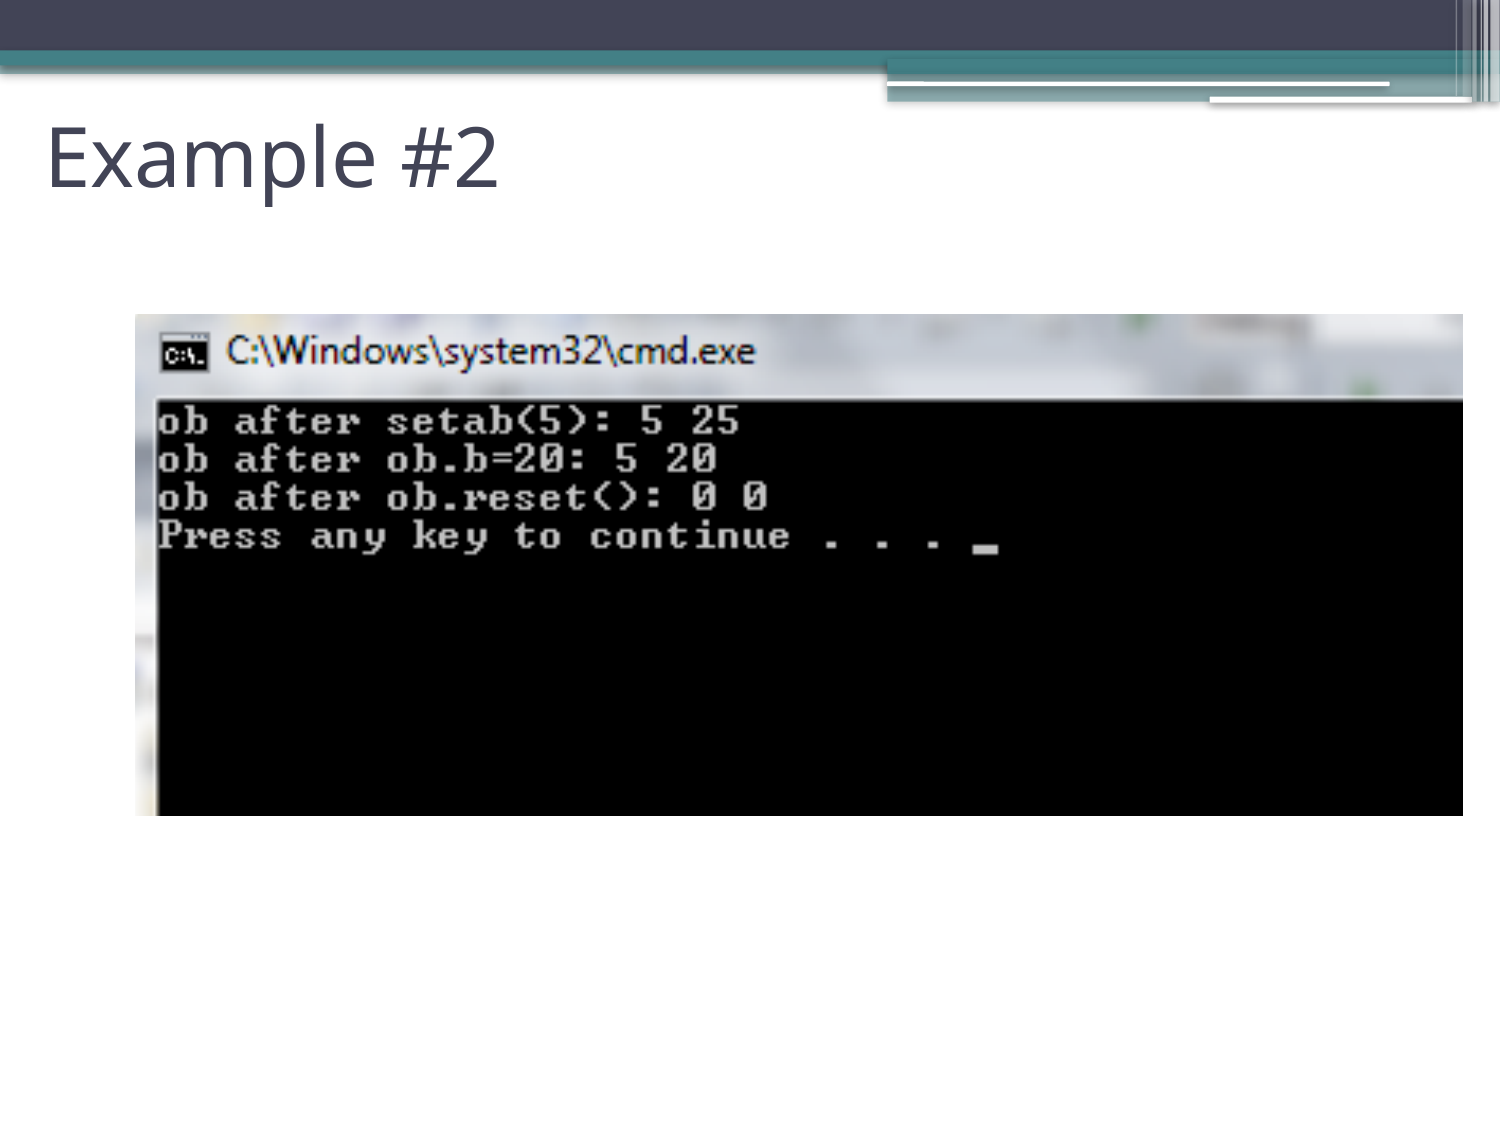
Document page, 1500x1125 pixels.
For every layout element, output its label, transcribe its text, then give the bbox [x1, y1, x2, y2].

title Example #2 [29, 66, 1380, 242]
picture [135, 314, 1463, 817]
